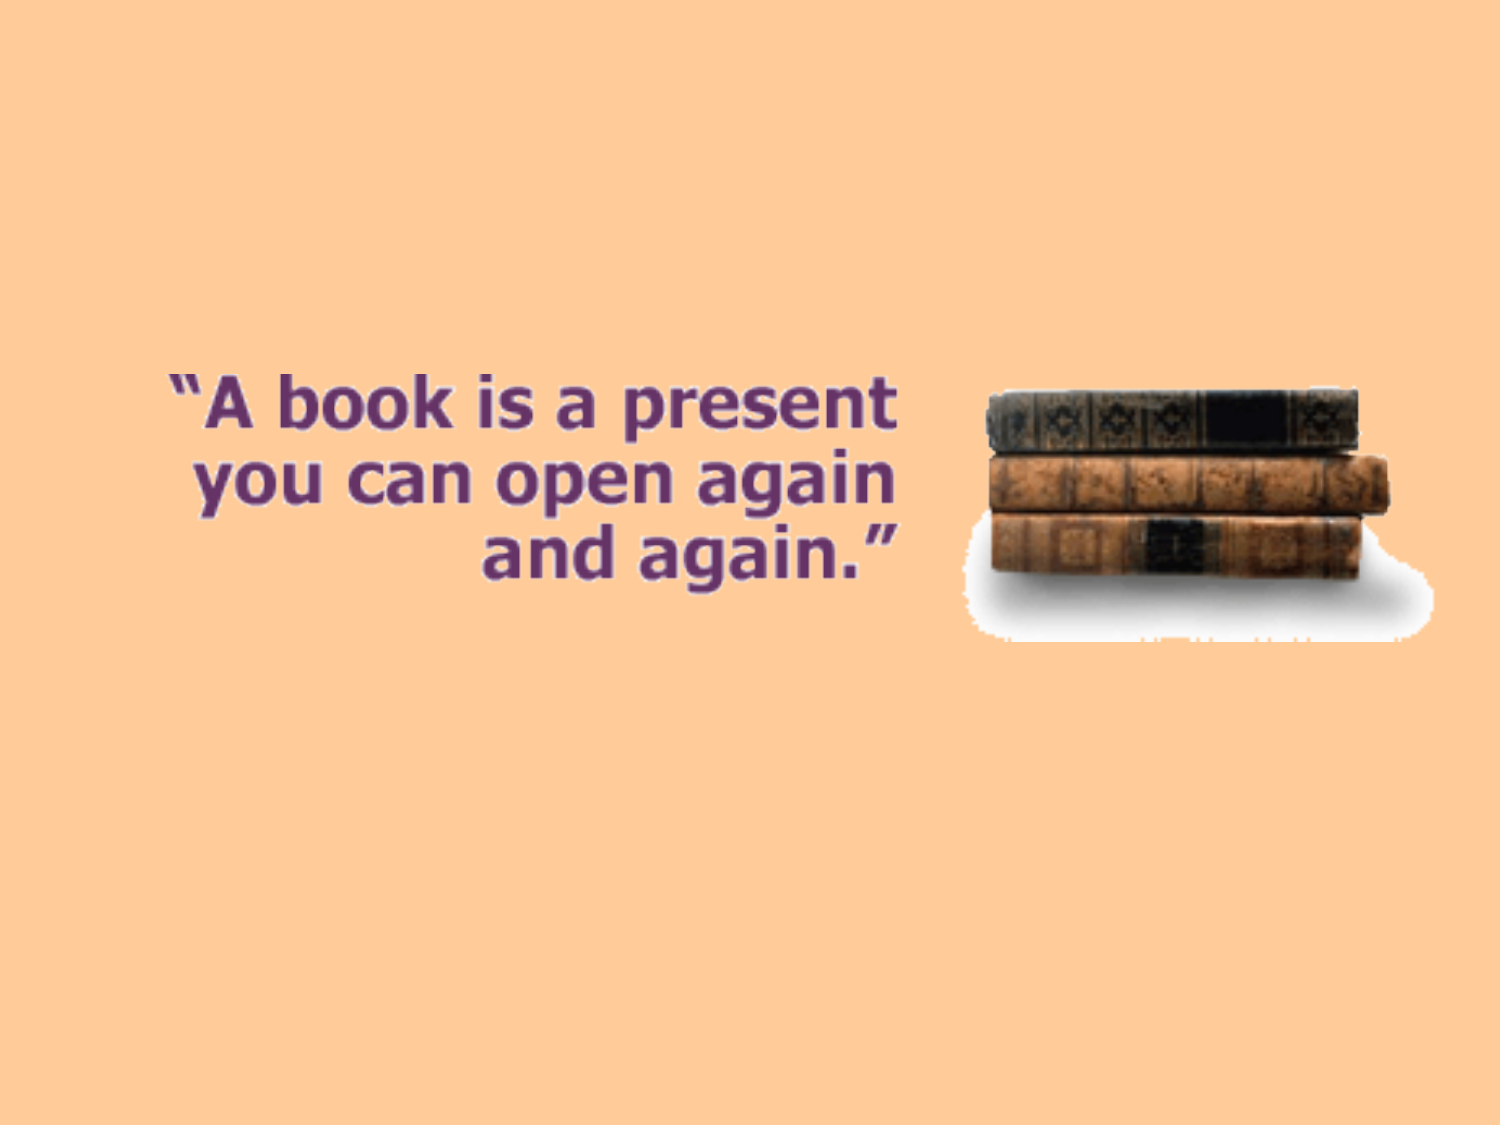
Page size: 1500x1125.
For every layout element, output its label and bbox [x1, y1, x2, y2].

picture [99, 374, 1438, 642]
